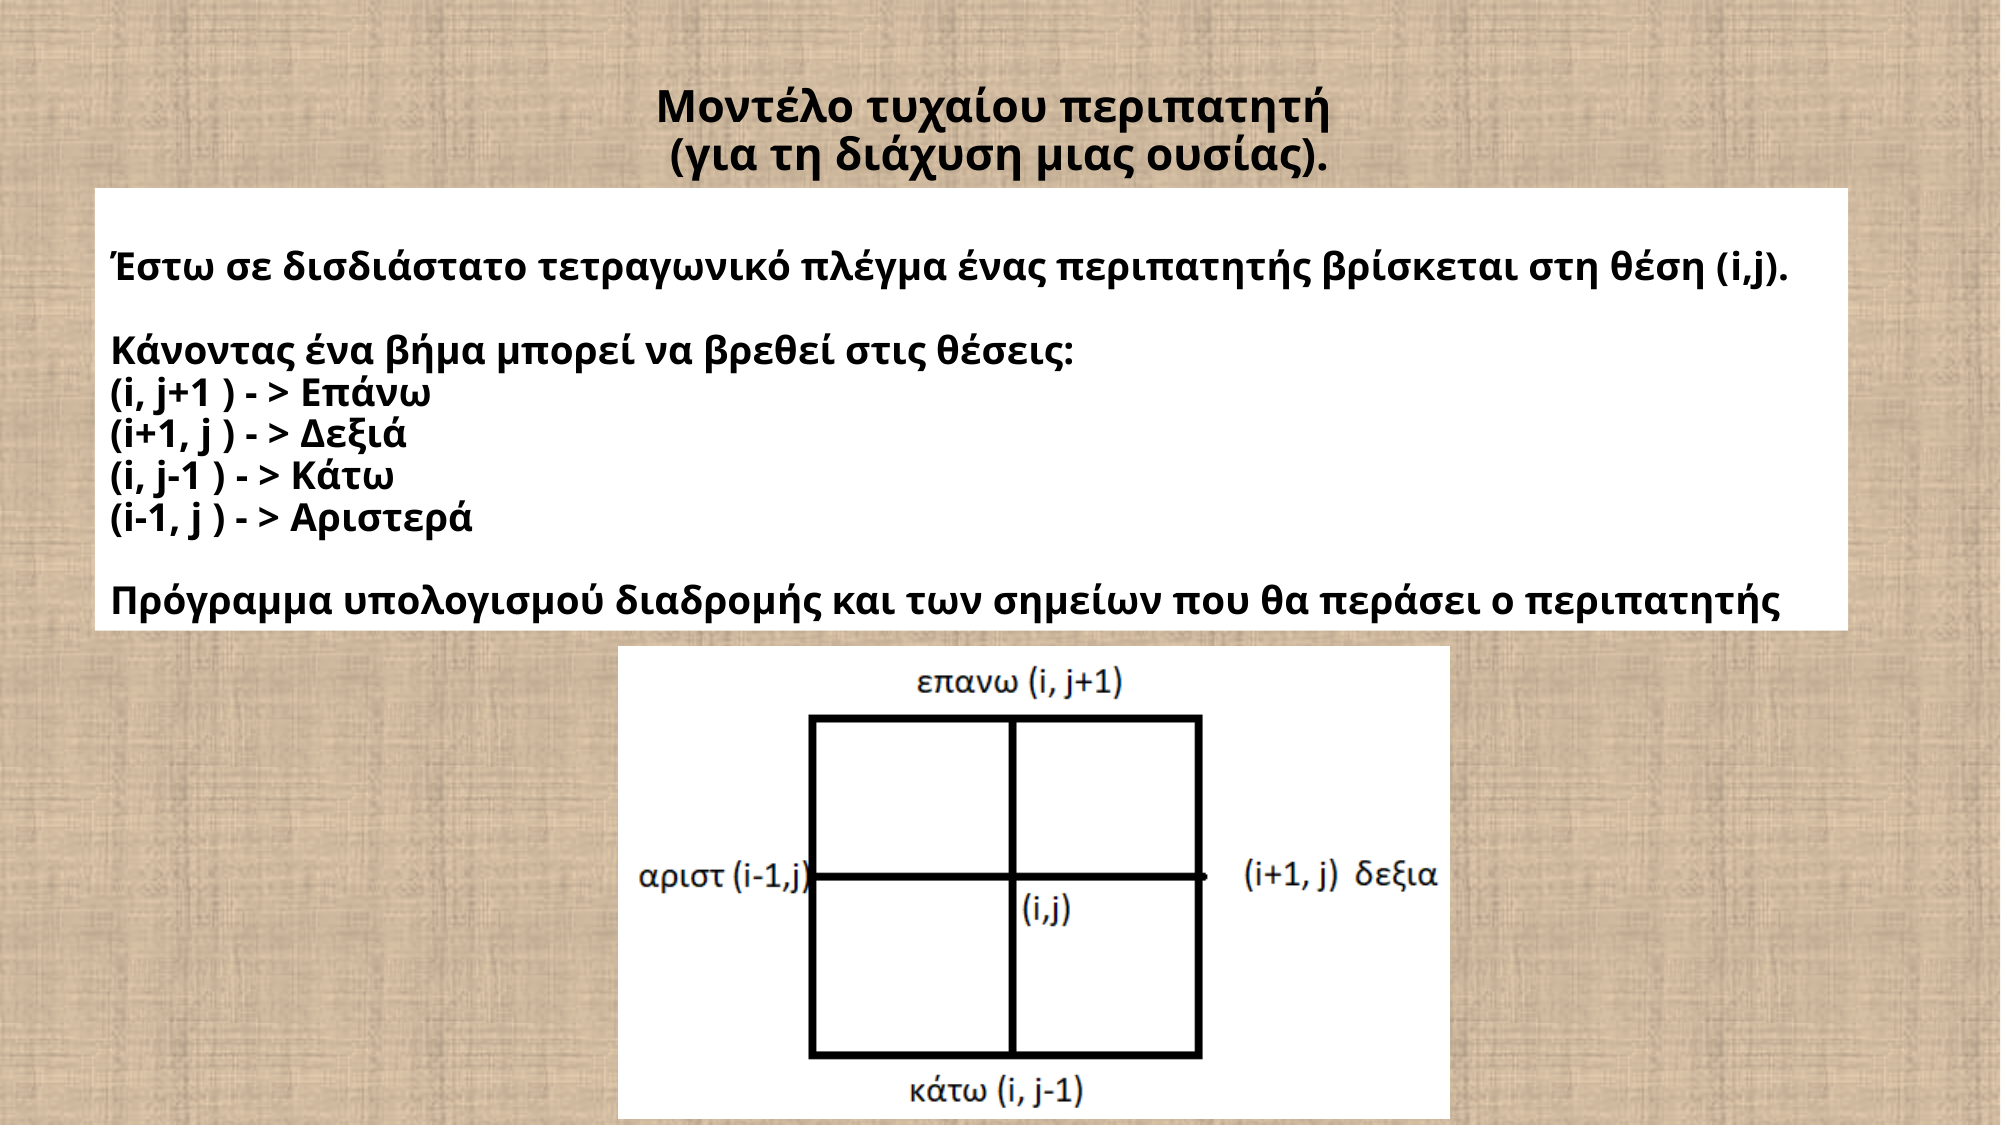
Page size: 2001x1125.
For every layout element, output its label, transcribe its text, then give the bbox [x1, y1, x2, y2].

title Μοντέλο τυχαίου περιπατητή (για τη διάχυση μιας ουσίας). [58, 2, 1930, 189]
text_box Έστω σε δισδιάστατο τετραγωνικό πλέγμα ένας περιπατητής βρίσκεται στη θέση (i,j). Κάνοντας ένα βήμα μπορεί να βρεθεί στις θέσεις: (i, j+1 ) - > Επάνω (i+1, j ) - > Δεξιά (i, j-1 ) - > Κάτω (i-1, j ) - > Αριστερά Πρόγραμμα υπολογισμού διαδρομής και των σημείων που θα περάσει ο περιπατητής [94, 188, 1849, 631]
picture [617, 646, 1450, 1119]
